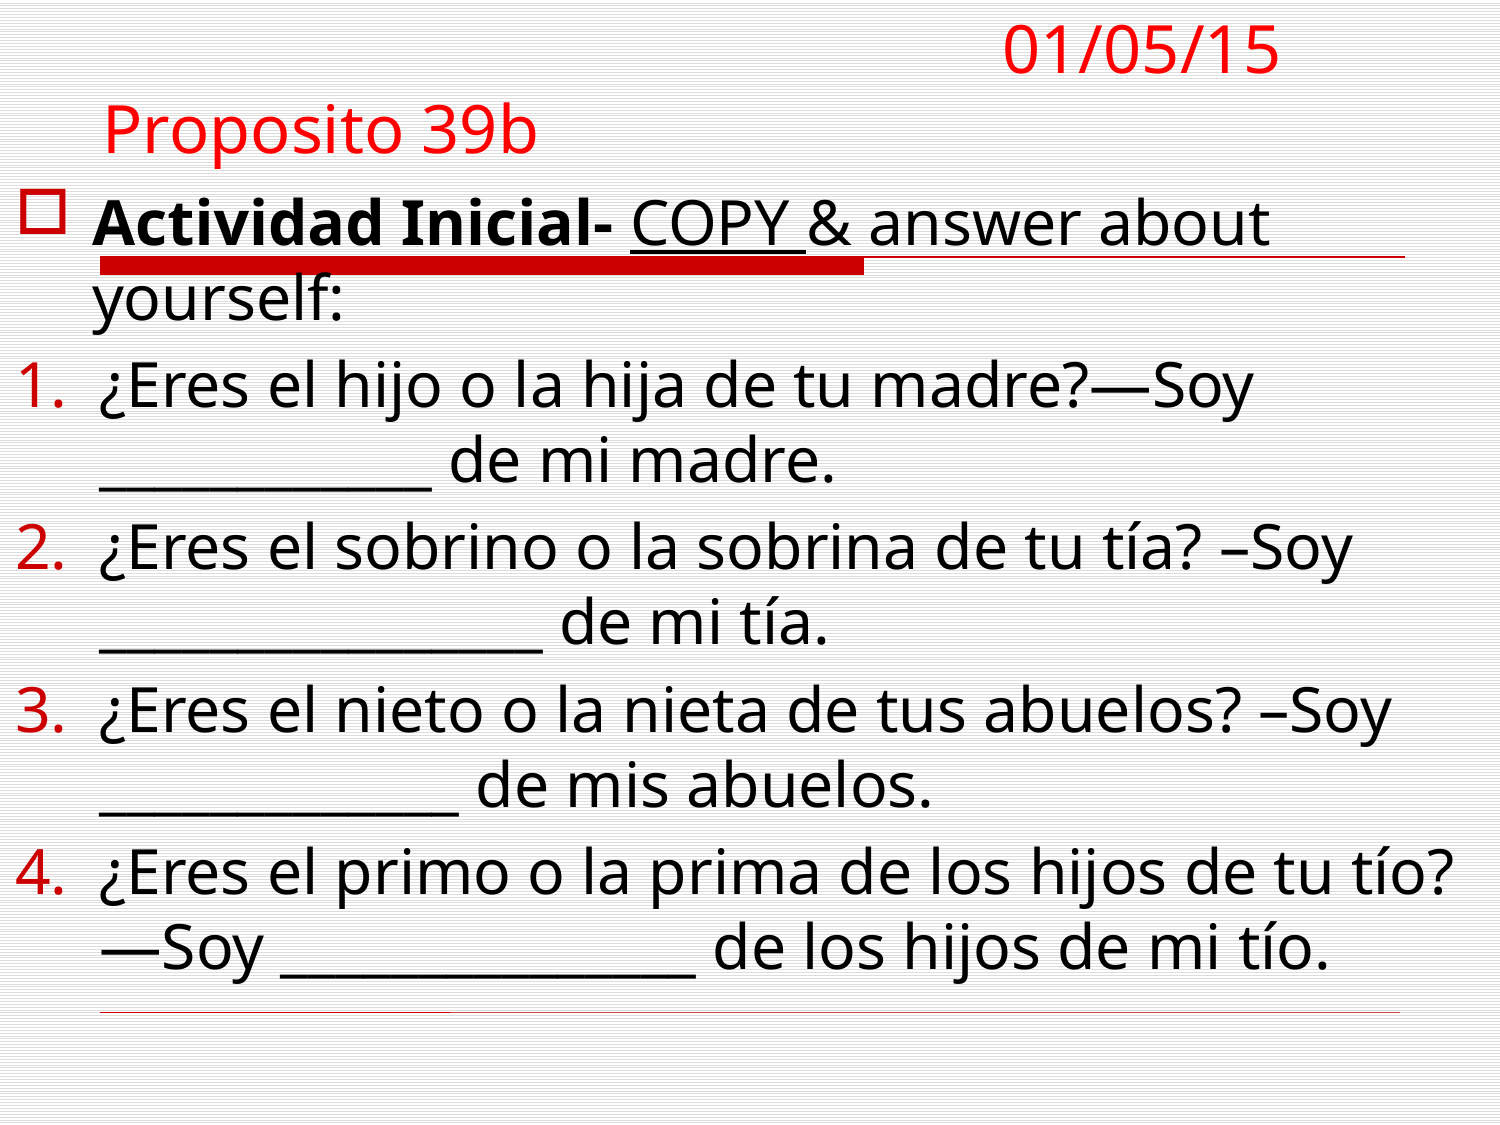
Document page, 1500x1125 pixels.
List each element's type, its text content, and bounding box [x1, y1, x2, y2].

title 01/05/15 Proposito 39b [87, 37, 1400, 174]
list Actividad Inicial- COPY & answer about yourself: ¿Eres el hijo o la hija de tu madre?—Soy ____________ de mi madre. ¿Eres el sobrino o la sobrina de tu tía? –Soy ________________ de mi tía. ¿Eres el nieto o la nieta de tus abuelos? –Soy _____________ de mis abuelos. ¿Eres el primo o la prima de los hijos de tu tío?—Soy _______________ de los hijos de mi tío. [0, 174, 1500, 900]
